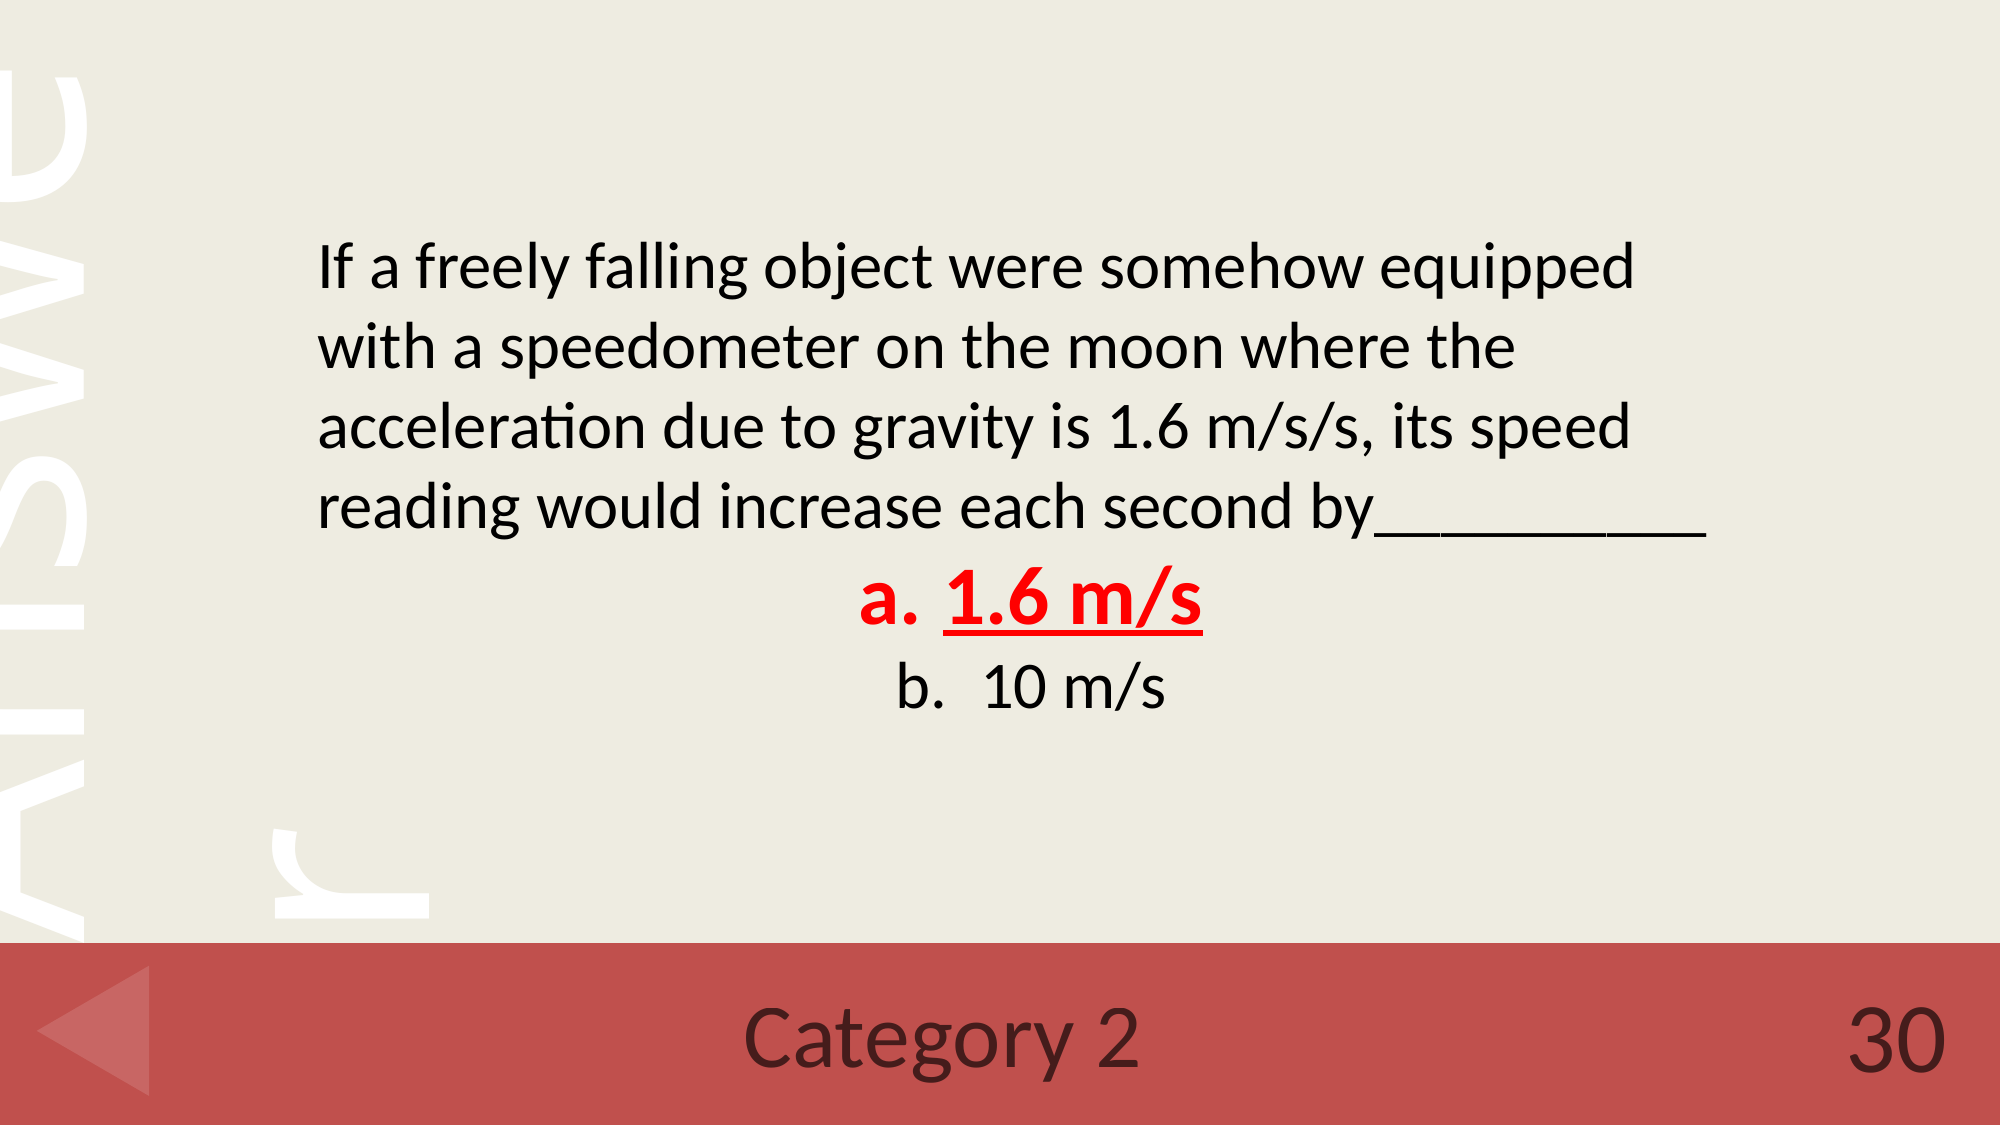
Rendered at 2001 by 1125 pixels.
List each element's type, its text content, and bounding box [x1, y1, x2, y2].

list If a freely falling object were somehow equipped with a speedometer on the moon where the acceleration due to gravity is 1.6 m/s/s, its speed reading would increase each second by__________ 1.6 m/s 10 m/s [302, 307, 1760, 636]
list 30 [1844, 967, 1963, 1097]
title Category 2 [43, 937, 1844, 1125]
